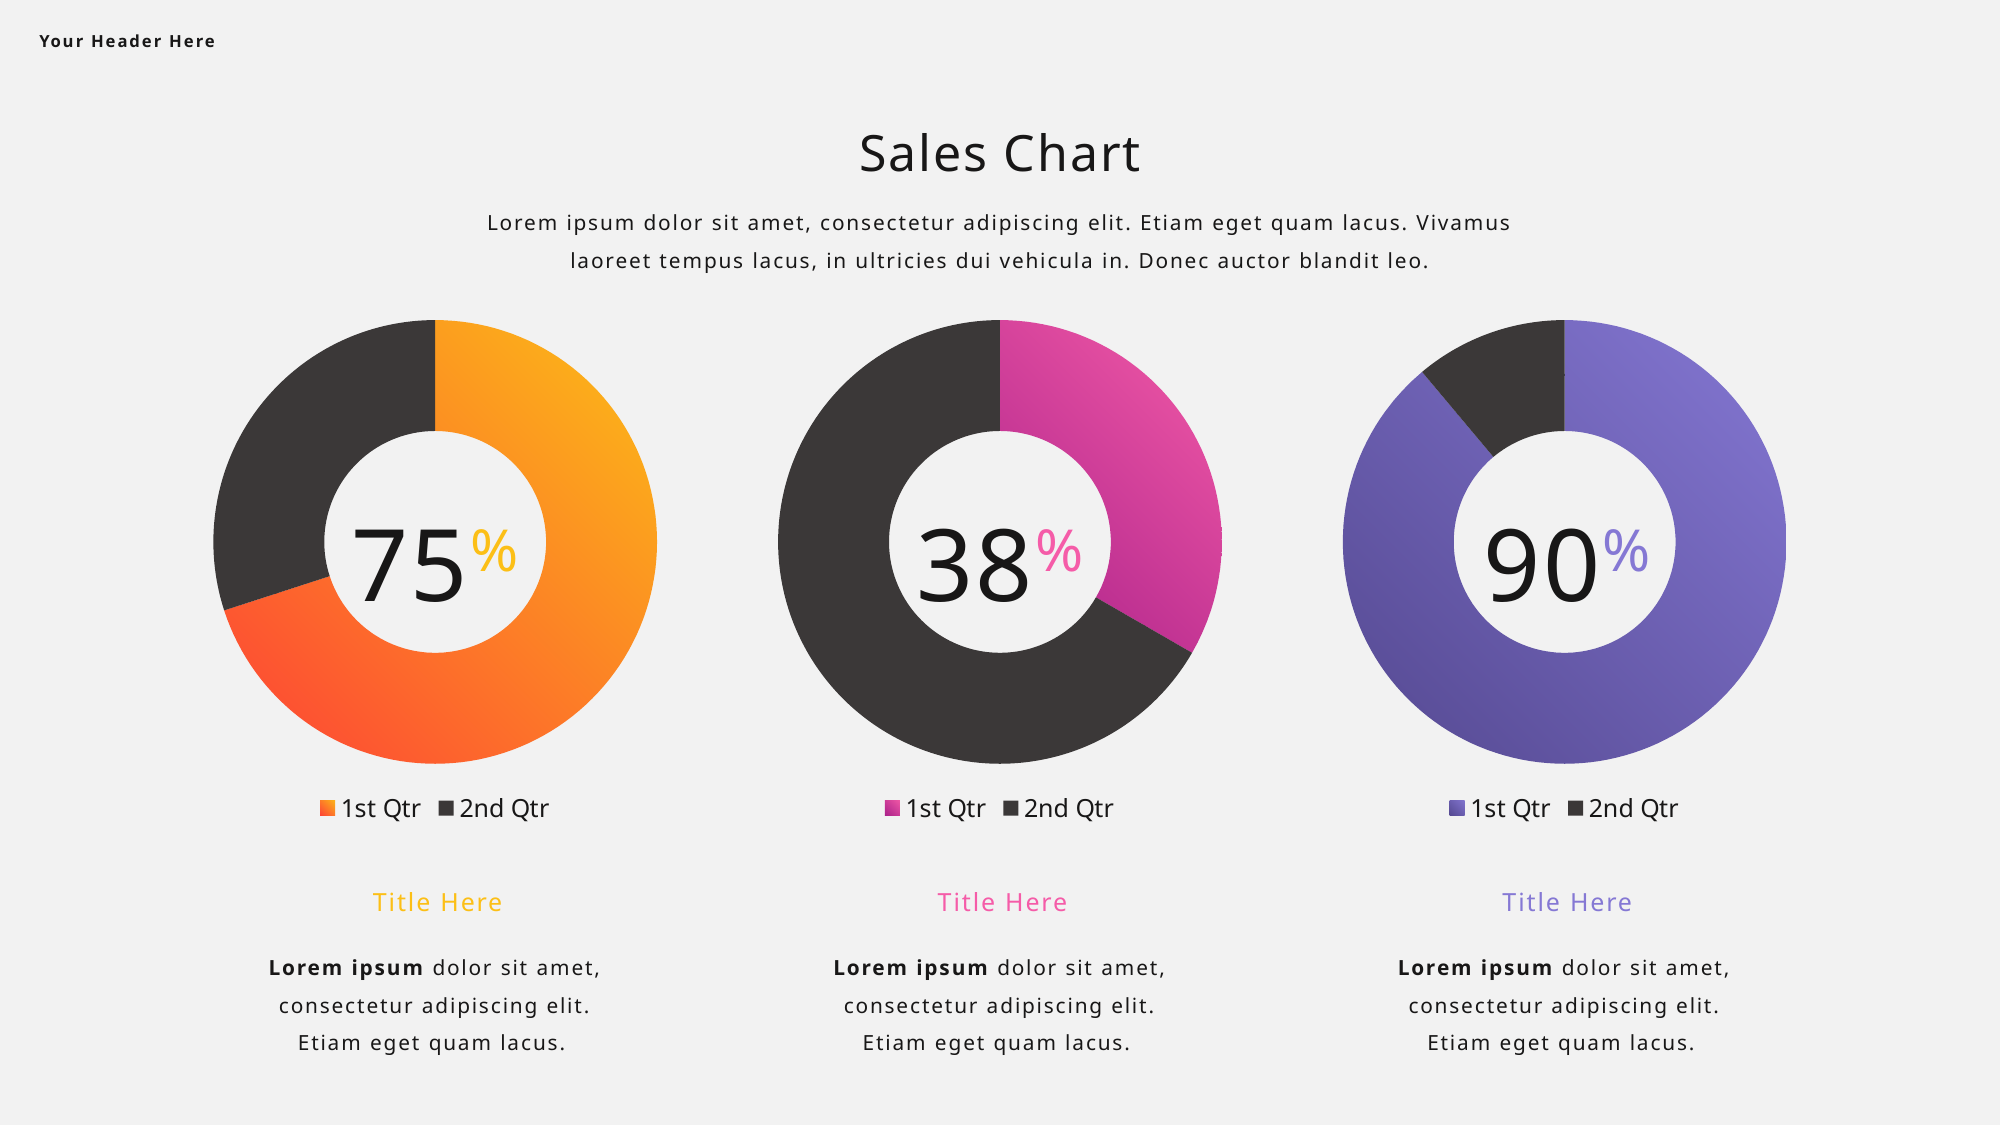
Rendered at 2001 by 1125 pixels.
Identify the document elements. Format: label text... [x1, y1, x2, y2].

text_box Lorem ipsum dolor sit amet, consectetur adipiscing elit. Etiam eget quam lacus. Vivamus laoreet tempus lacus, in ultricies dui vehicula in. Donec auctor blandit leo. [467, 189, 1533, 280]
text_box Title Here [1387, 864, 1747, 925]
text_box Title Here [822, 864, 1183, 925]
text_box Title Here [258, 864, 618, 925]
text_box Your Header Here [24, 13, 231, 59]
text_box Lorem ipsum dolor sit amet, consectetur adipiscing elit. Etiam eget quam lacus. [1359, 934, 1770, 1062]
text_box Sales Chart [844, 83, 1156, 189]
text_box Lorem ipsum dolor sit amet, consectetur adipiscing elit. Etiam eget quam lacus. [795, 934, 1205, 1062]
chart [1299, 309, 1830, 832]
chart [169, 309, 701, 832]
chart [734, 309, 1266, 832]
text_box Lorem ipsum dolor sit amet, consectetur adipiscing elit. Etiam eget quam lacus. [230, 934, 641, 1062]
